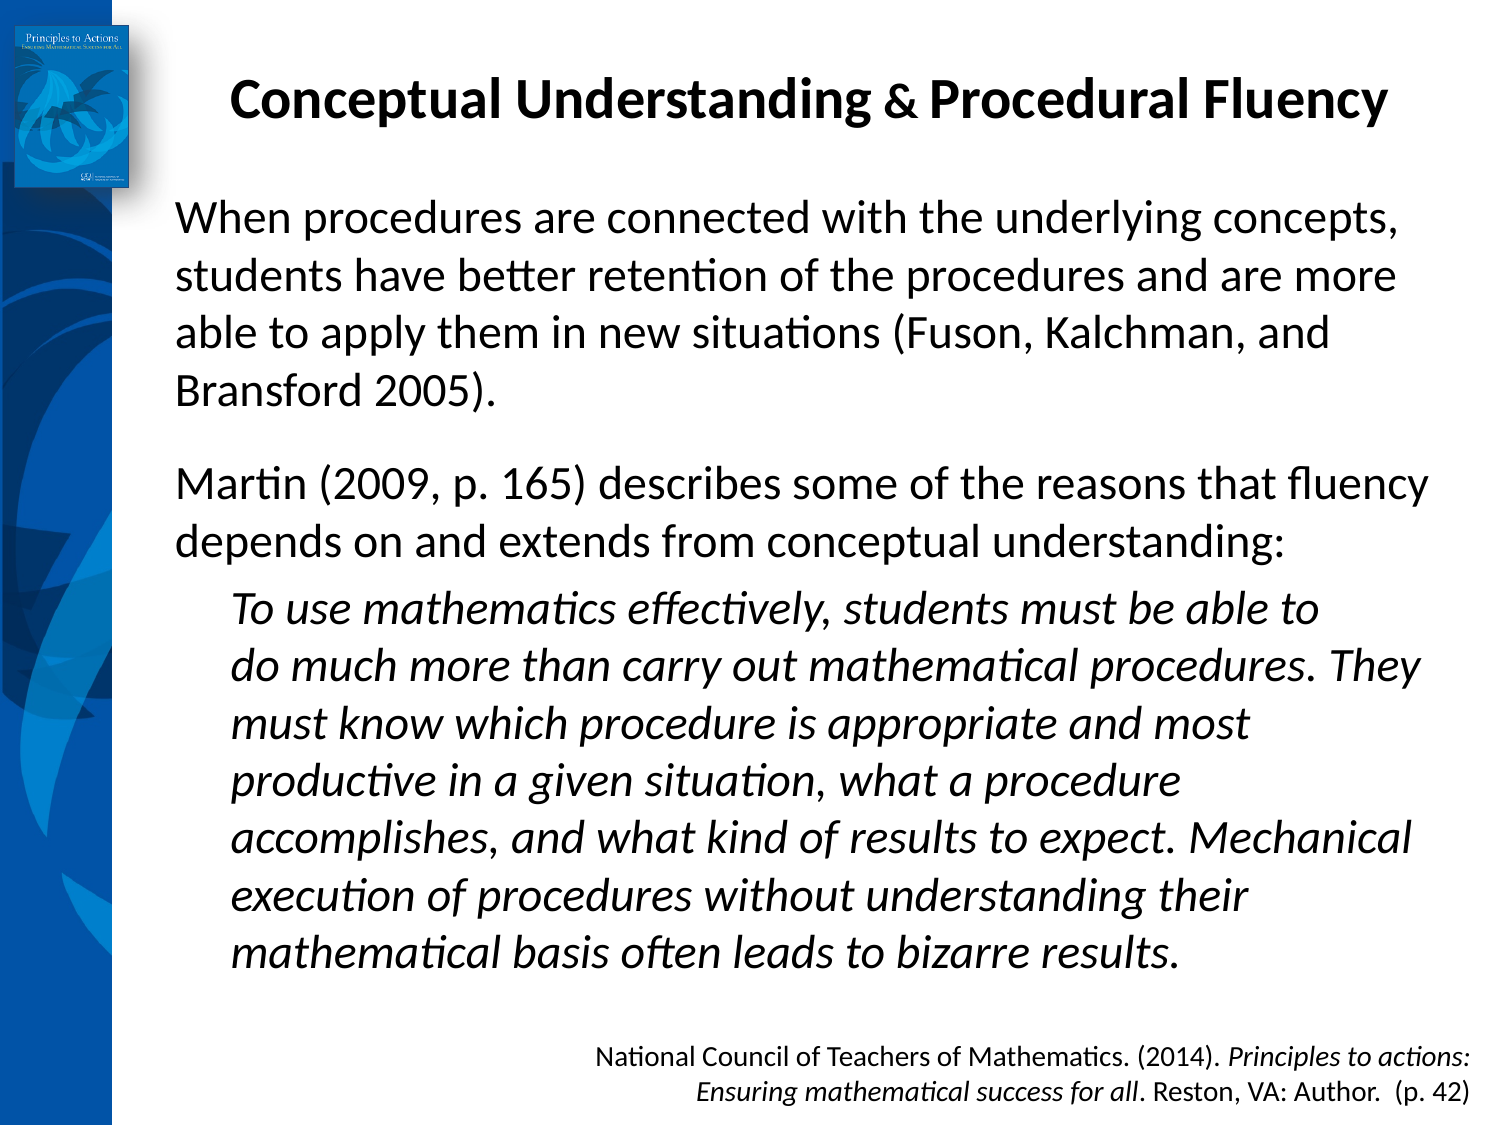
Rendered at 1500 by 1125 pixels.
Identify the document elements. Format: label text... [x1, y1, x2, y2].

text_box National Council of Teachers of Mathematics. (2014). Principles to actions: Ensuring mathematical success for all. Reston, VA: Author. (p. 42) [489, 1029, 1486, 1115]
picture [15, 26, 128, 187]
picture [0, 0, 112, 1125]
title Conceptual Understanding & Procedural Fluency [148, 44, 1470, 155]
text_box When procedures are connected with the underlying concepts, students have better retention of the procedures and are more able to apply them in new situations (Fuson, Kalchman, and Bransford 2005). Martin (2009, p. 165) describes some of the reasons that fluency depends on and extends from conceptual understanding: To use mathematics effectively, students must be able to do much more than carry out mathematical procedures. They must know which procedure is appropriate and most productive in a given situation, what a procedure accomplishes, and what kind of results to expect. Mechanical execution of procedures without understanding their mathematical basis often leads to bizarre results. [159, 178, 1479, 1016]
